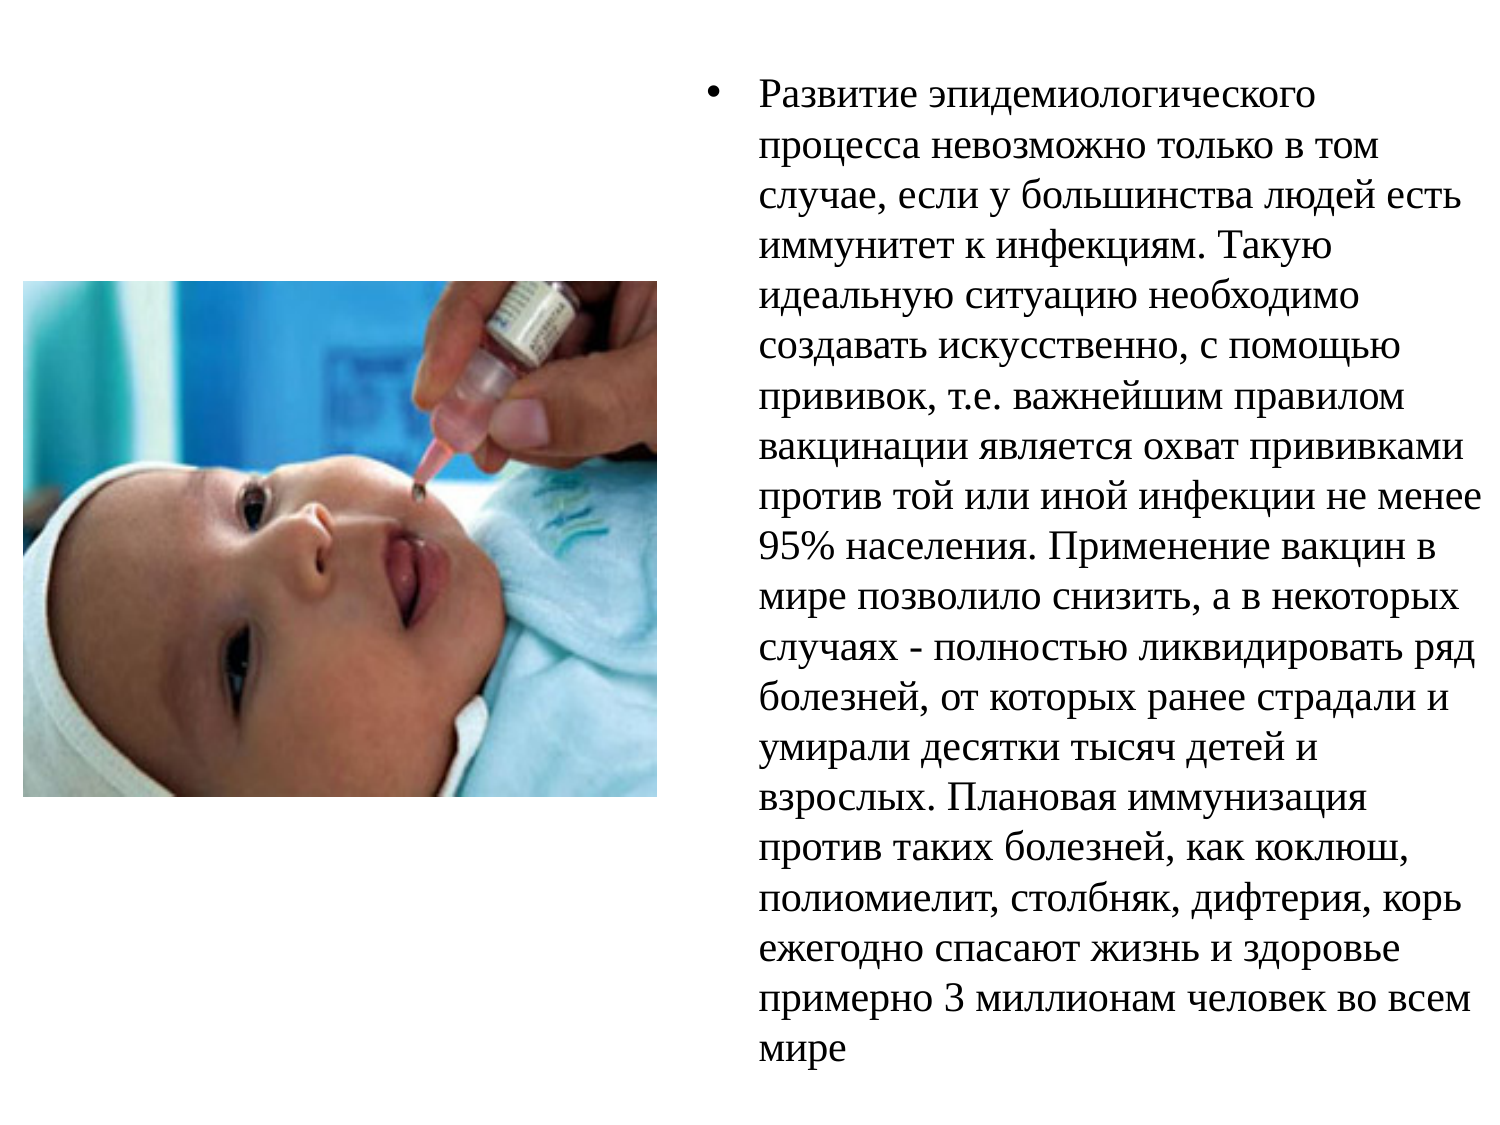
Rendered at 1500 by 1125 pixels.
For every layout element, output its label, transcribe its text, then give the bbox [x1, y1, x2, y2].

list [23, 280, 657, 797]
list Развитие эпидемиологического процесса невозможно только в том случае, если у большинства людей есть иммунитет к инфекциям. Такую идеальную ситуацию необходимо создавать искусственно, с помощью прививок, т.е. важнейшим правилом вакцинации является охват прививками против той или иной инфекции не менее 95% населения. Применение вакцин в мире позволило снизить, а в некоторых случаях - полностью ликвидировать ряд болезней, от которых ранее страдали и умирали десятки тысяч детей и взрослых. Плановая иммунизация против таких болезней, как коклюш, полиомиелит, столбняк, дифтерия, корь ежегодно спасают жизнь и здоровье примерно 3 миллионам человек во всем мире [691, 58, 1500, 1090]
